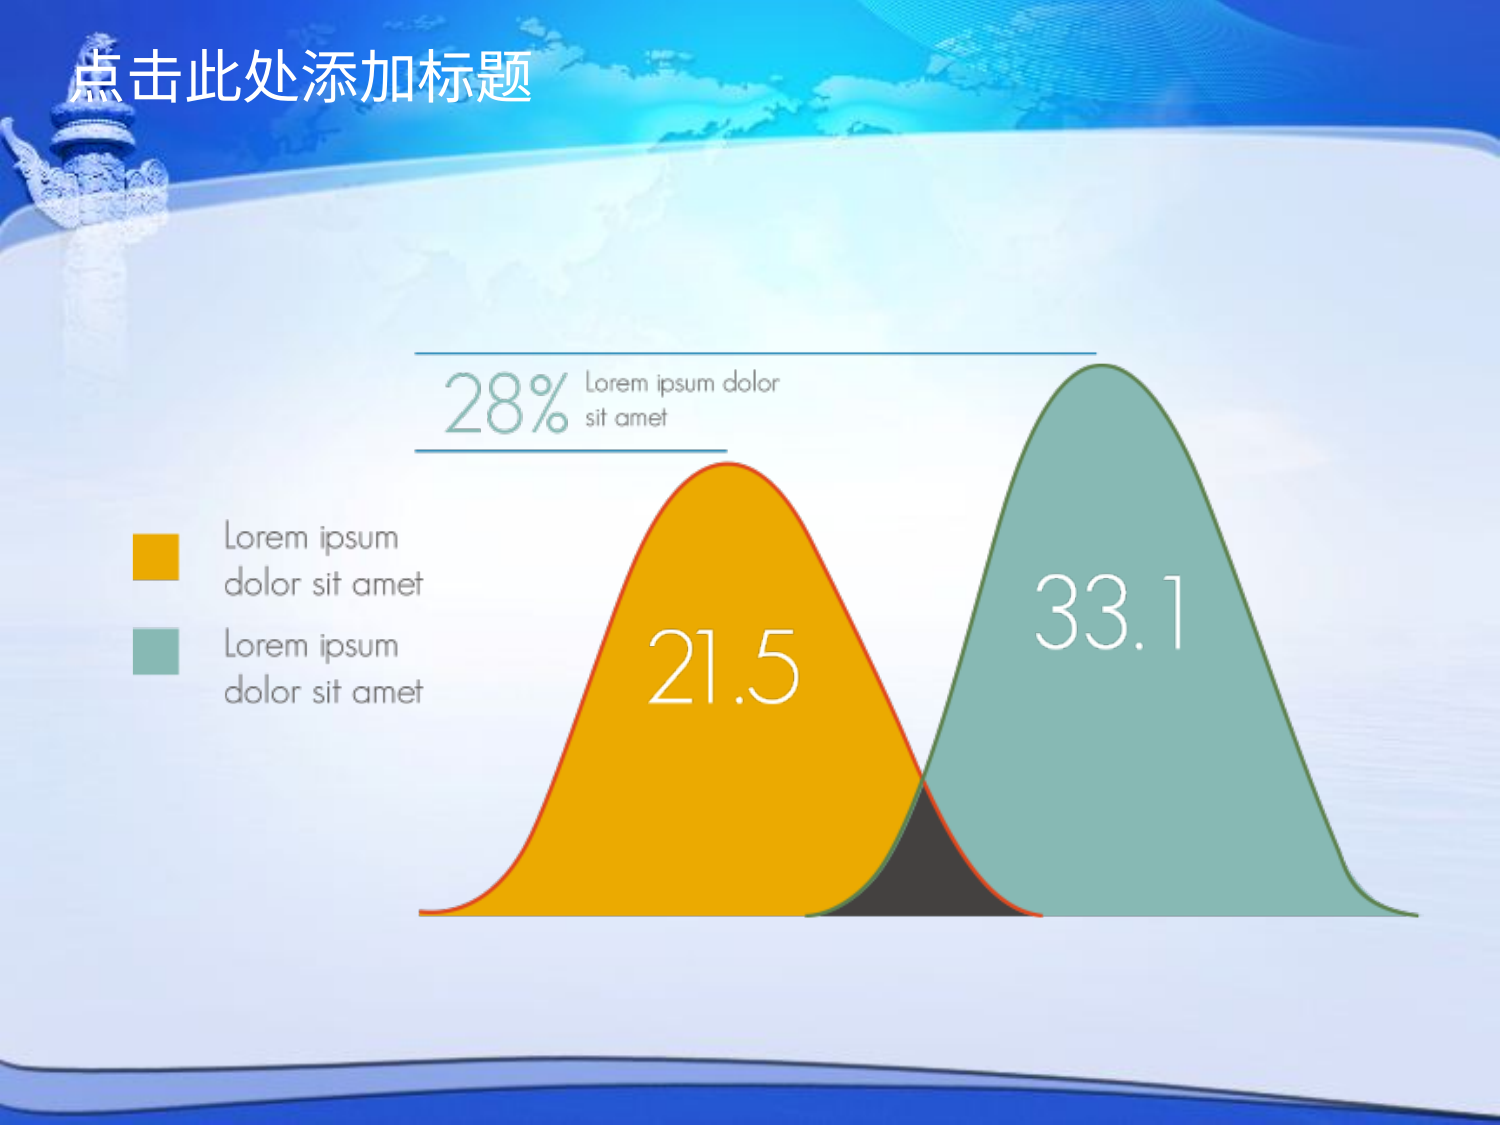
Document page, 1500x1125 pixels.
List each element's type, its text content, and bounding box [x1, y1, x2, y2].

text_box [111, 302, 1424, 927]
picture [0, 0, 1500, 1125]
text_box 点击此处添加标题 [53, 33, 845, 118]
